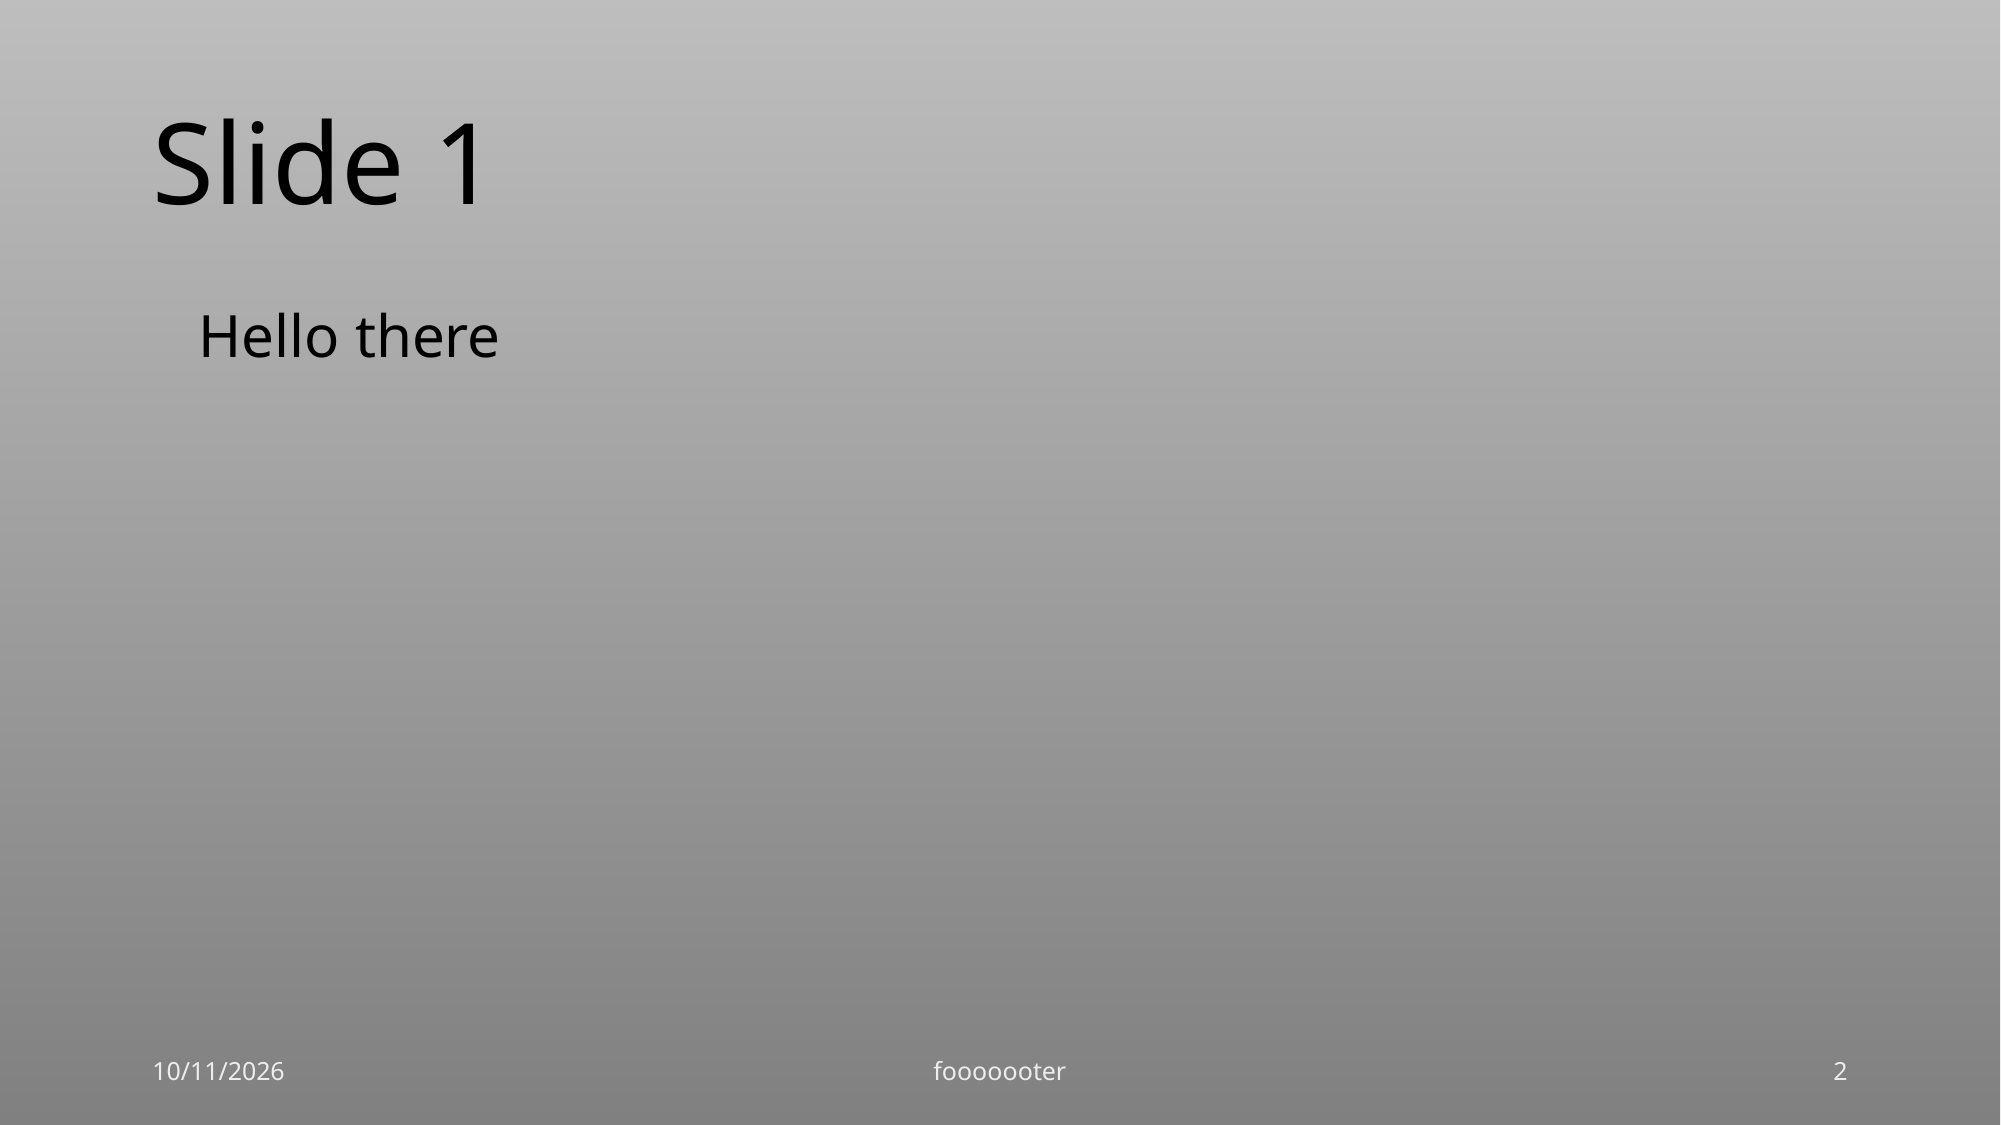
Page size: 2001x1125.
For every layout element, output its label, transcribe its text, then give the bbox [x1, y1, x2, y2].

title Slide 1 [137, 59, 1863, 278]
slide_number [137, 1042, 588, 1103]
picture [0, 0, 2001, 1125]
list Hello there [183, 299, 1863, 1014]
footer fooooooter [662, 1042, 1338, 1103]
slide_number ‹#› [1412, 1042, 1863, 1103]
